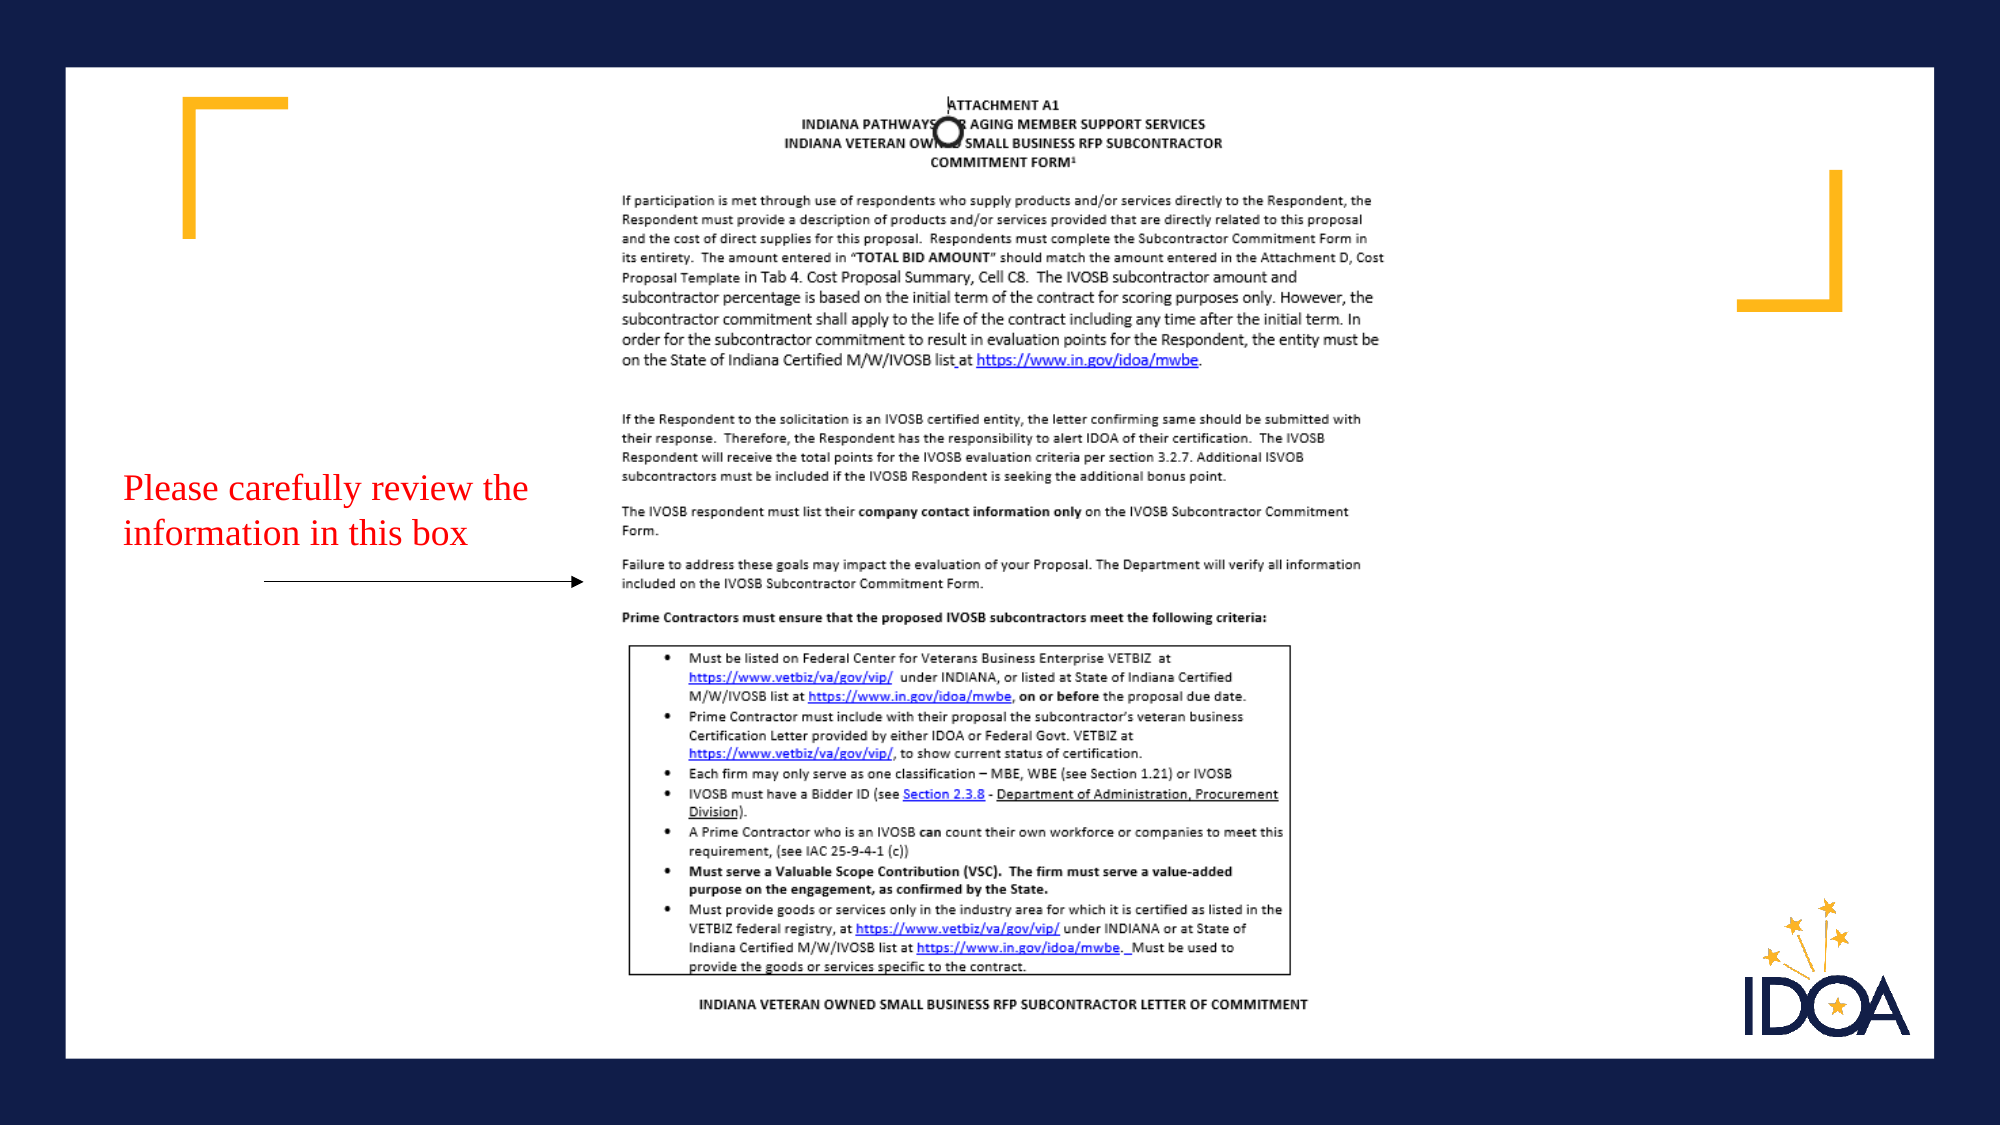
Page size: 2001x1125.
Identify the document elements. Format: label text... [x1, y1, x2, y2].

picture [1702, 857, 1959, 1114]
text_box Please carefully review the information in this box [108, 455, 575, 561]
picture [575, 83, 1424, 1042]
